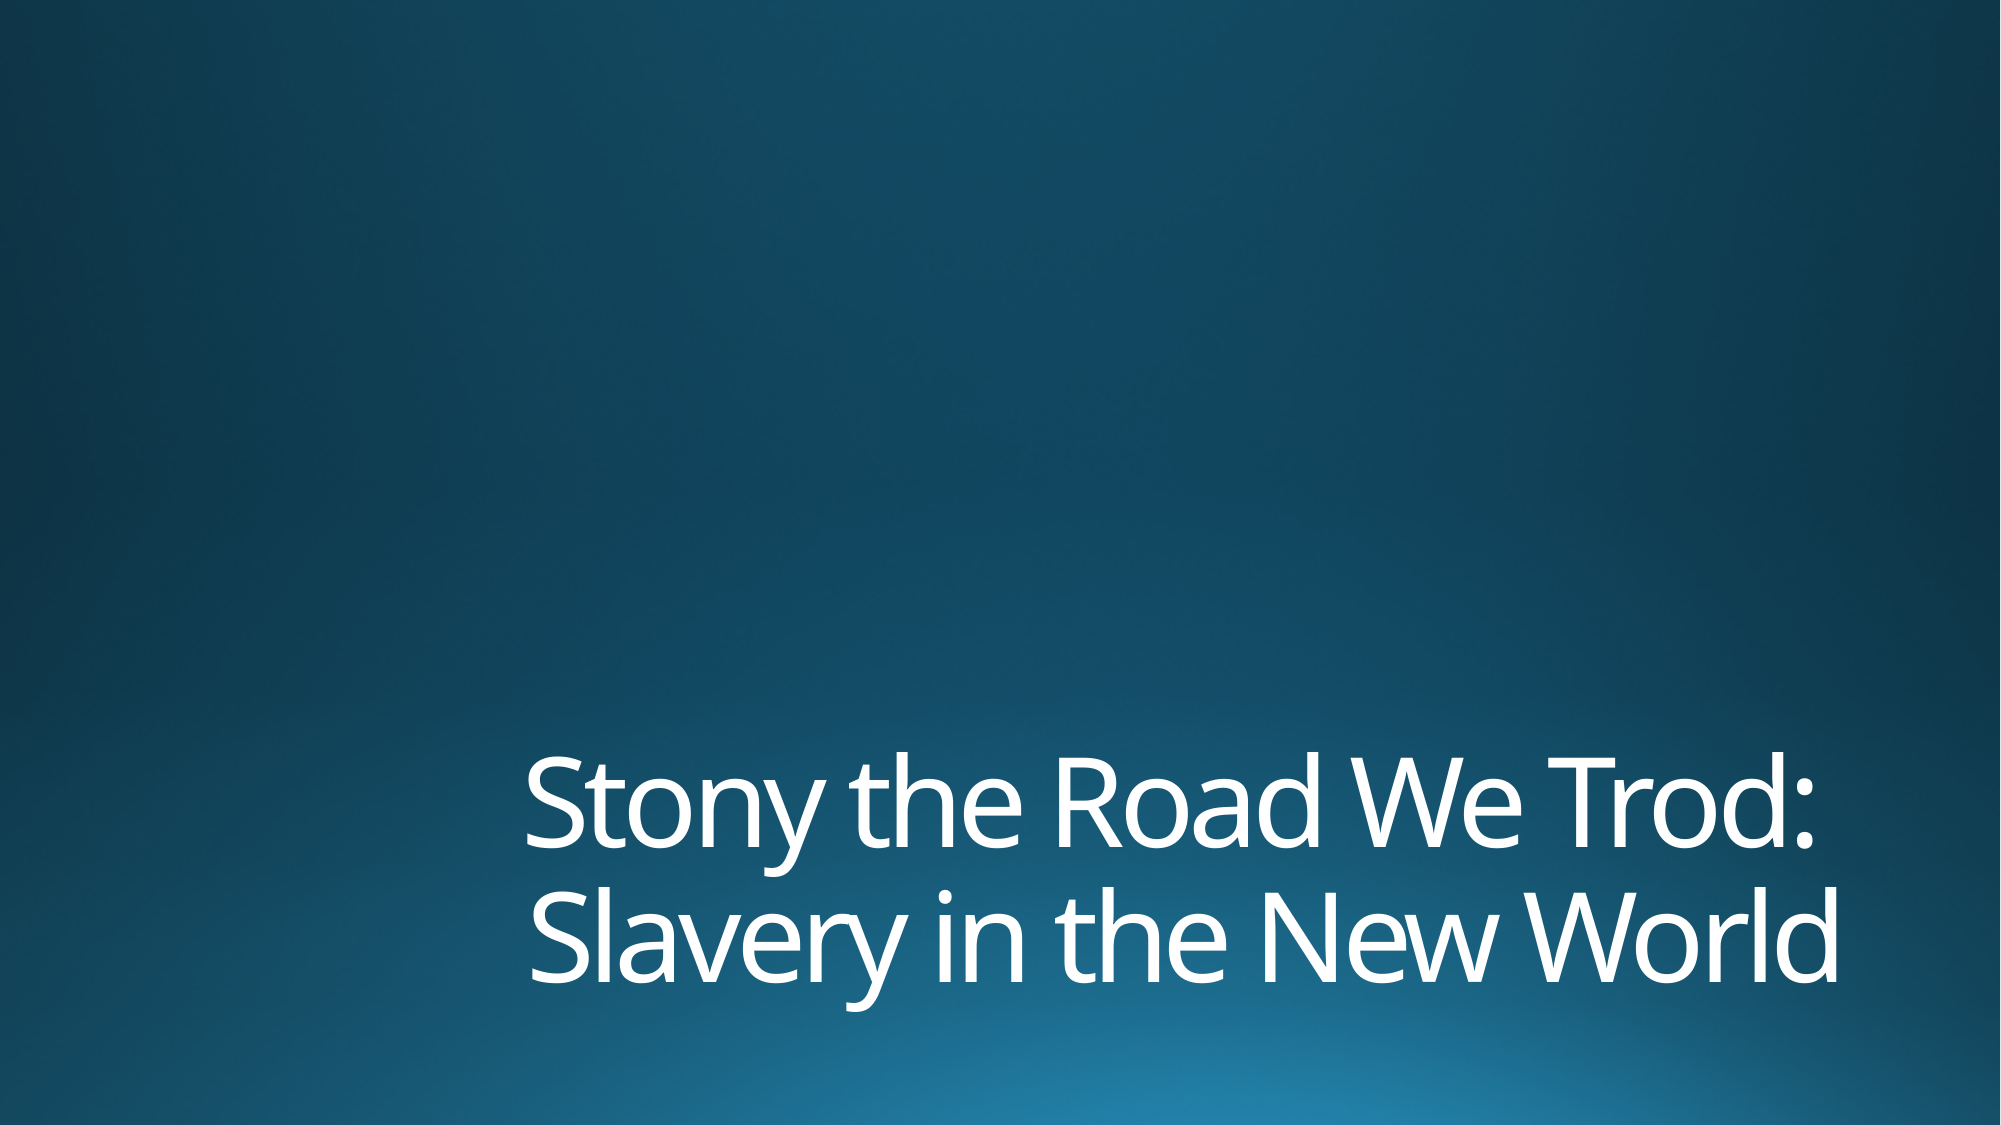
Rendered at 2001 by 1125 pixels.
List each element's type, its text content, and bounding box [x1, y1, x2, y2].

title Stony the Road We Trod: Slavery in the New World [362, 732, 1863, 1002]
picture [0, 0, 2001, 1125]
